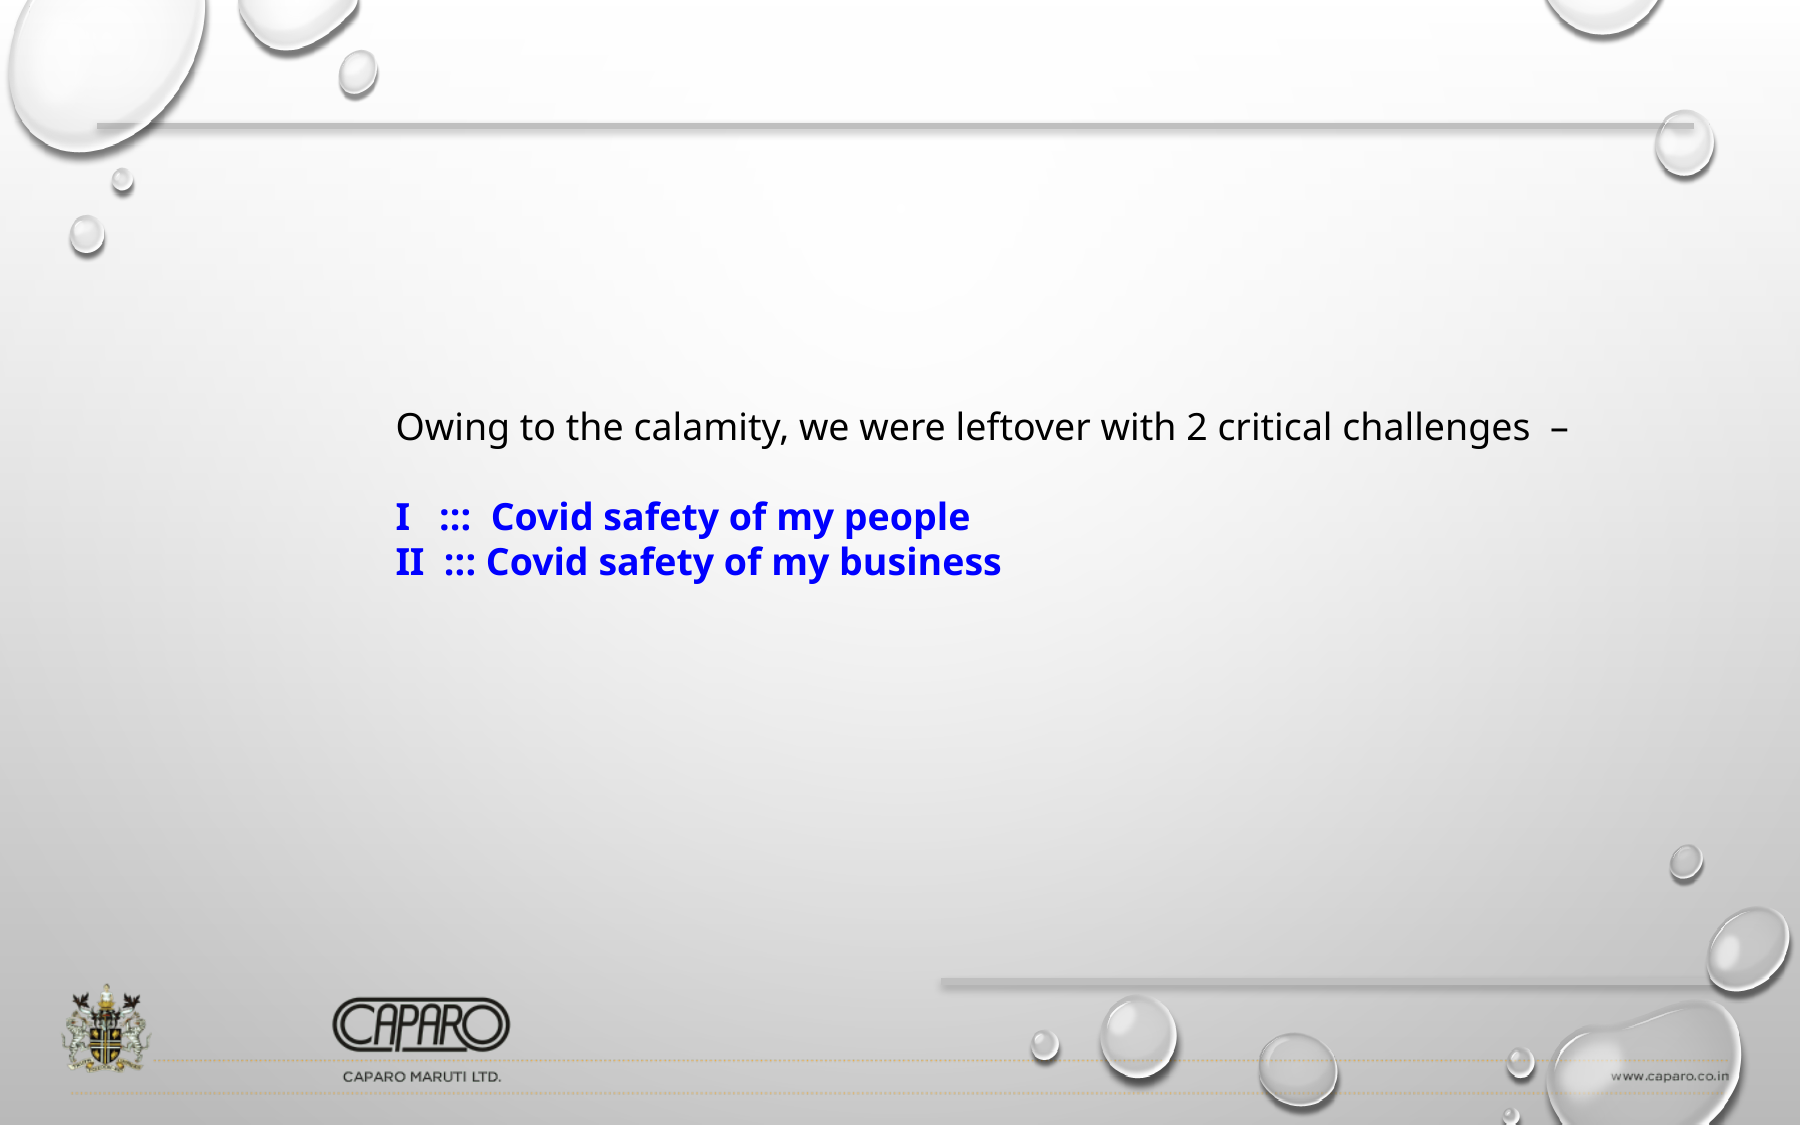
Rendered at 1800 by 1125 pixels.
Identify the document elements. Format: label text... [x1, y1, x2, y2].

picture [0, 0, 1800, 1125]
text_box Owing to the calamity, we were leftover with 2 critical challenges – I ::: Covid safety of my people II ::: Covid safety of my business [380, 395, 1595, 590]
